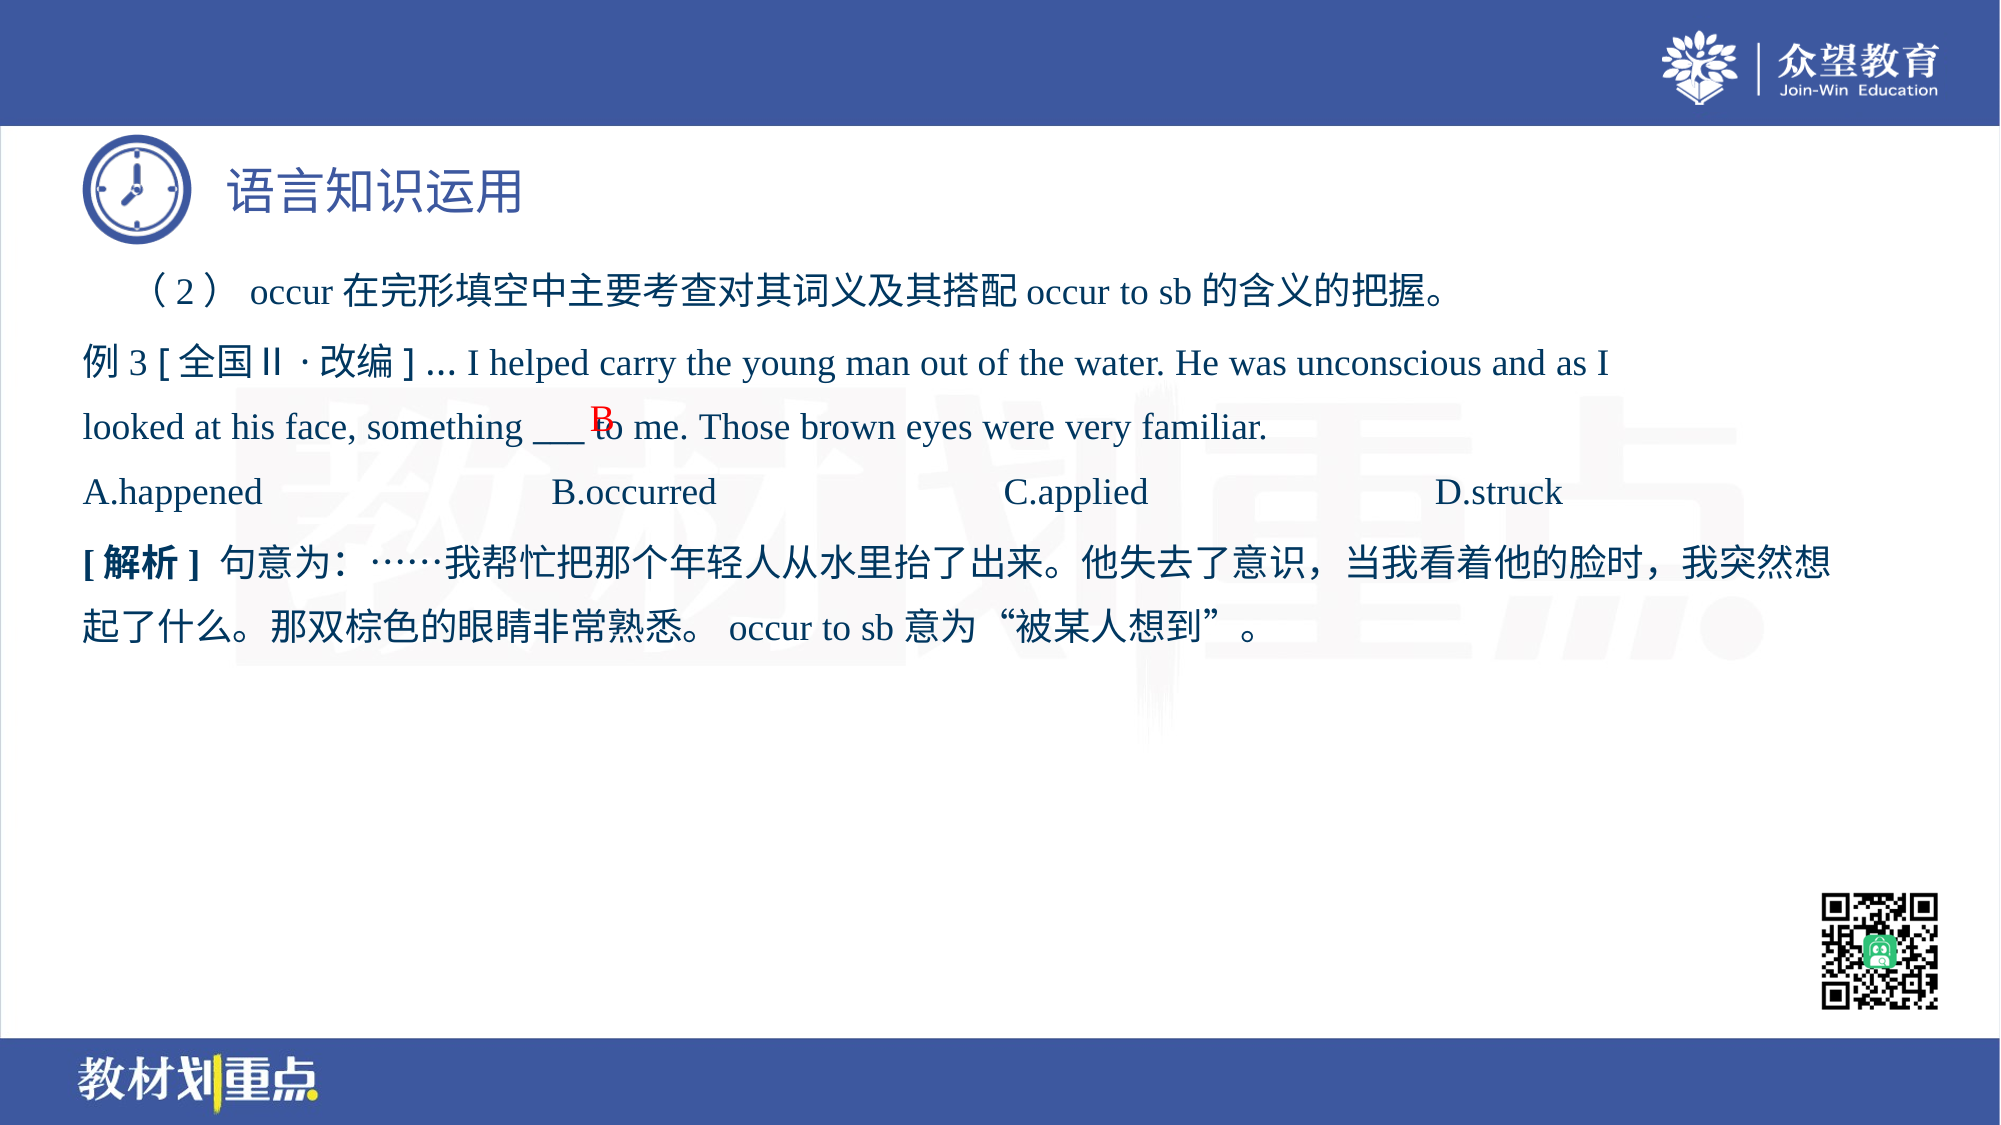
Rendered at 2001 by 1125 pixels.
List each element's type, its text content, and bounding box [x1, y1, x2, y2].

text_box （2）occur在完形填空中主要考查对其词义及其搭配occur to sb的含义的把握。 [82, 247, 1817, 306]
text_box B [576, 374, 629, 433]
text_box A.happened B.occurred C.applied D.struck [82, 447, 1817, 506]
text_box 例3 [全国Ⅱ·改编] … I helped carry the young man out of the water. He was unconscious and as I looked at his face, something ___ to me. Those brown eyes were very familiar. [82, 313, 1817, 441]
picture [0, 0, 2000, 1125]
text_box [解析] 句意为：……我帮忙把那个年轻人从水里抬了出来。他失去了意识，当我看着他的脸时，我突然想 起了什么。那双棕色的眼睛非常熟悉。occur to sb意为“被某人想到”。 [82, 514, 1817, 642]
